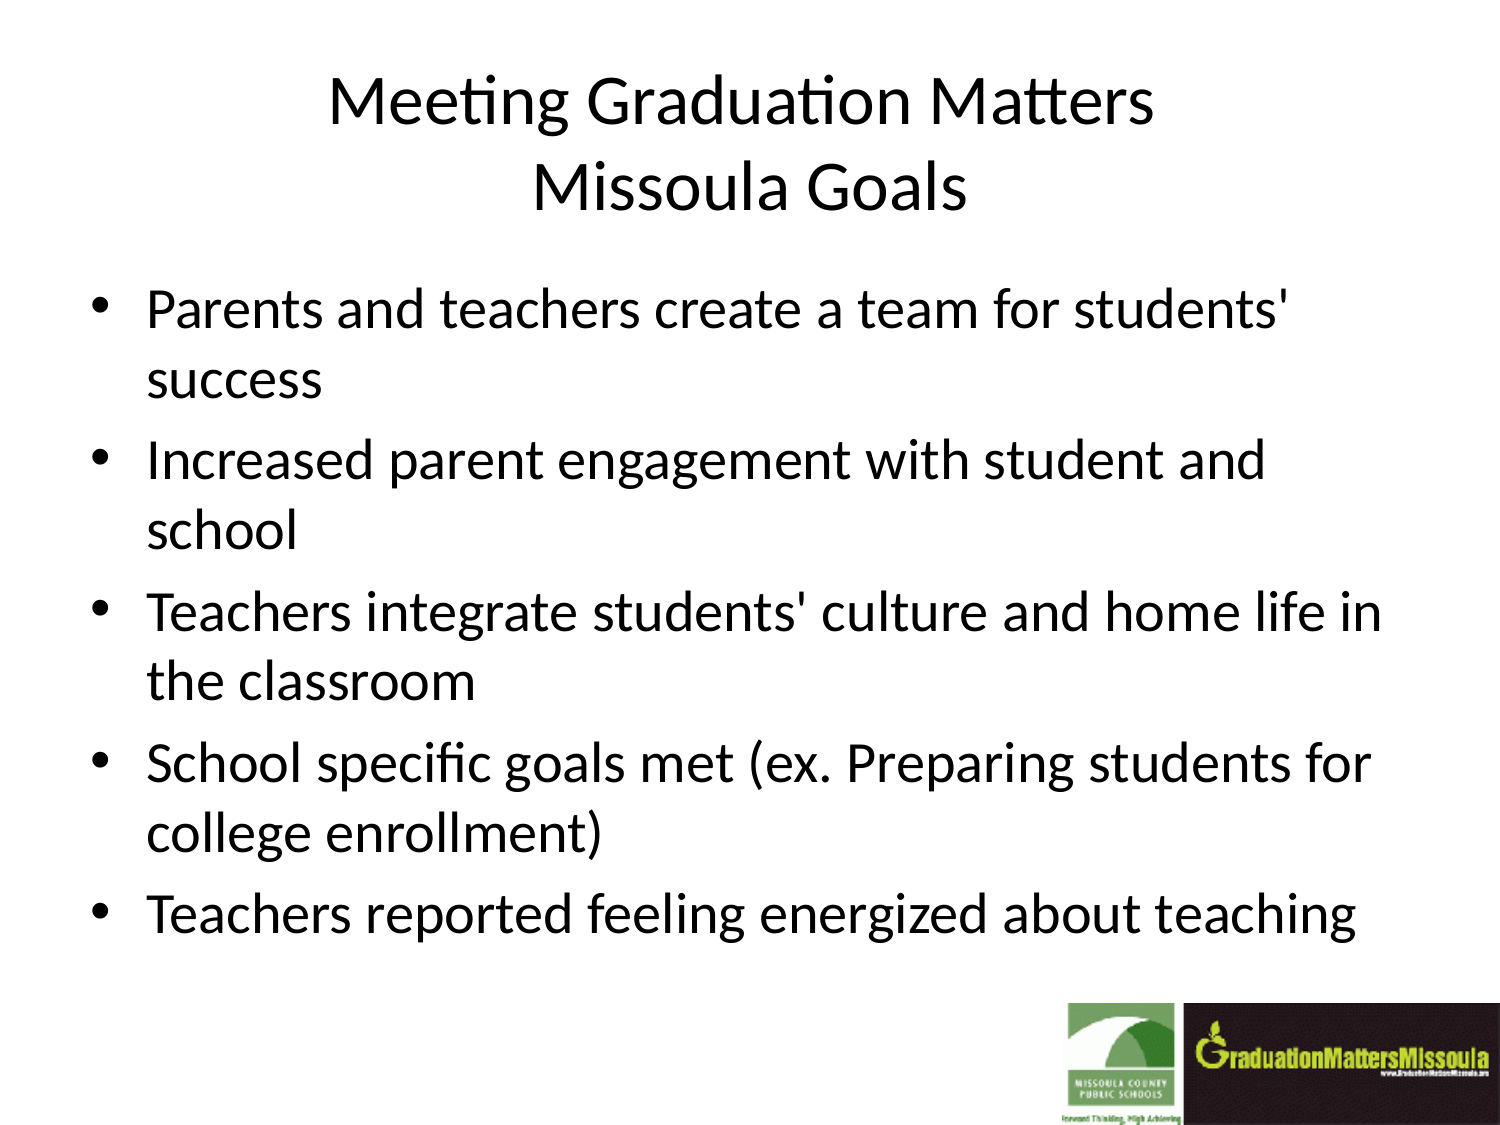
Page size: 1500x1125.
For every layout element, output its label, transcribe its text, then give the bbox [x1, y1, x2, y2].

list Parents and teachers create a team for students' success Increased parent engagement with student and school Teachers integrate students' culture and home life in the classroom School specific goals met (ex. Preparing students for college enrollment) Teachers reported feeling energized about teaching [75, 262, 1425, 1005]
picture [1062, 1002, 1500, 1125]
title Meeting Graduation Matters Missoula Goals [75, 45, 1425, 233]
